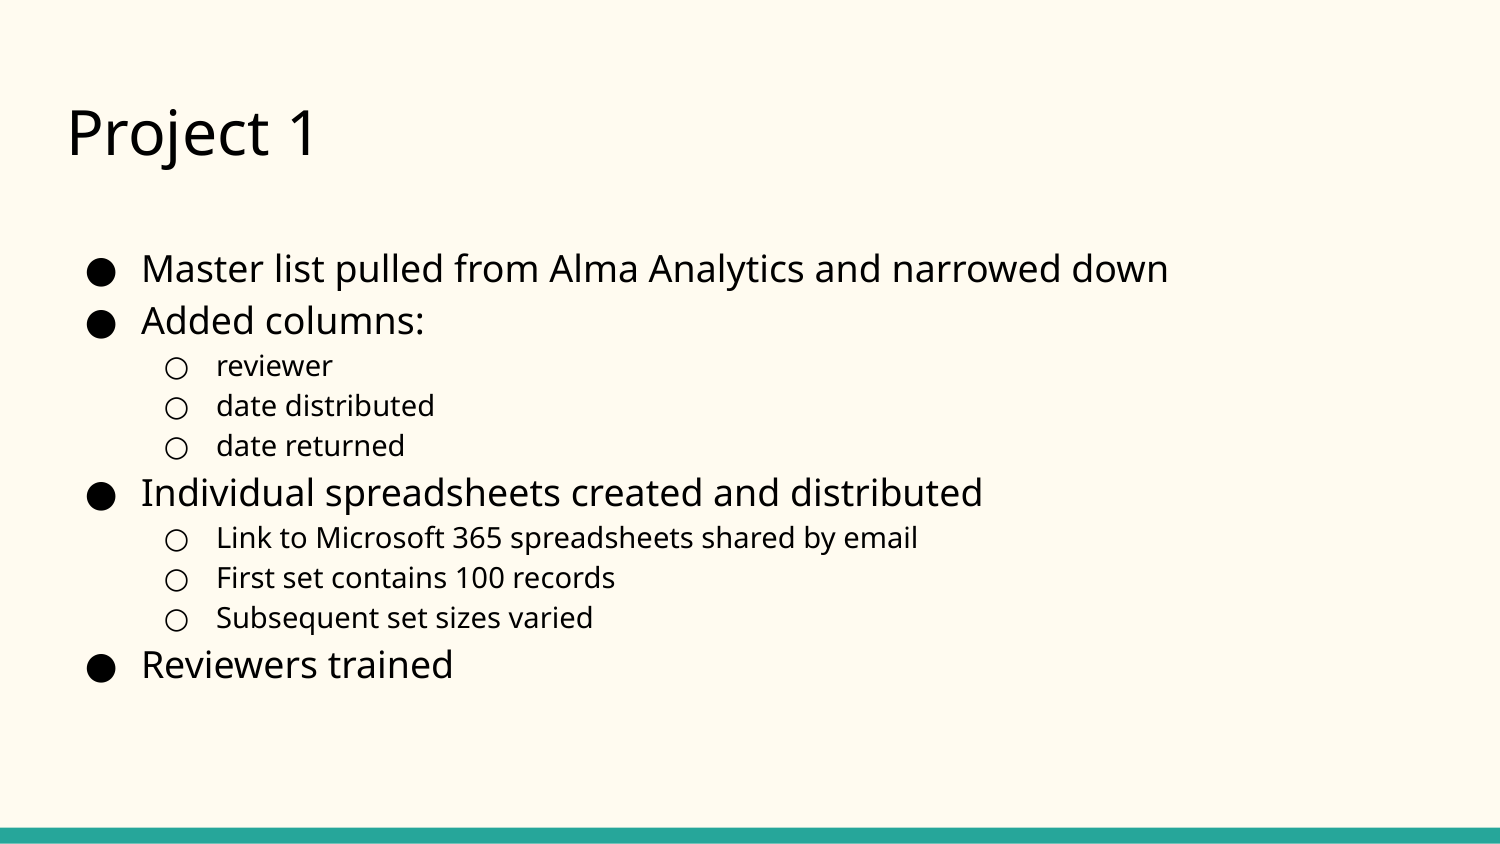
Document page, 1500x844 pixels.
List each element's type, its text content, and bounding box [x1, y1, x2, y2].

title Project 1 [51, 78, 1449, 179]
list Master list pulled from Alma Analytics and narrowed down Added columns: reviewer date distributed date returned Individual spreadsheets created and distributed Link to Microsoft 365 spreadsheets shared by email First set contains 100 records Subsequent set sizes varied Reviewers trained [51, 223, 1449, 750]
